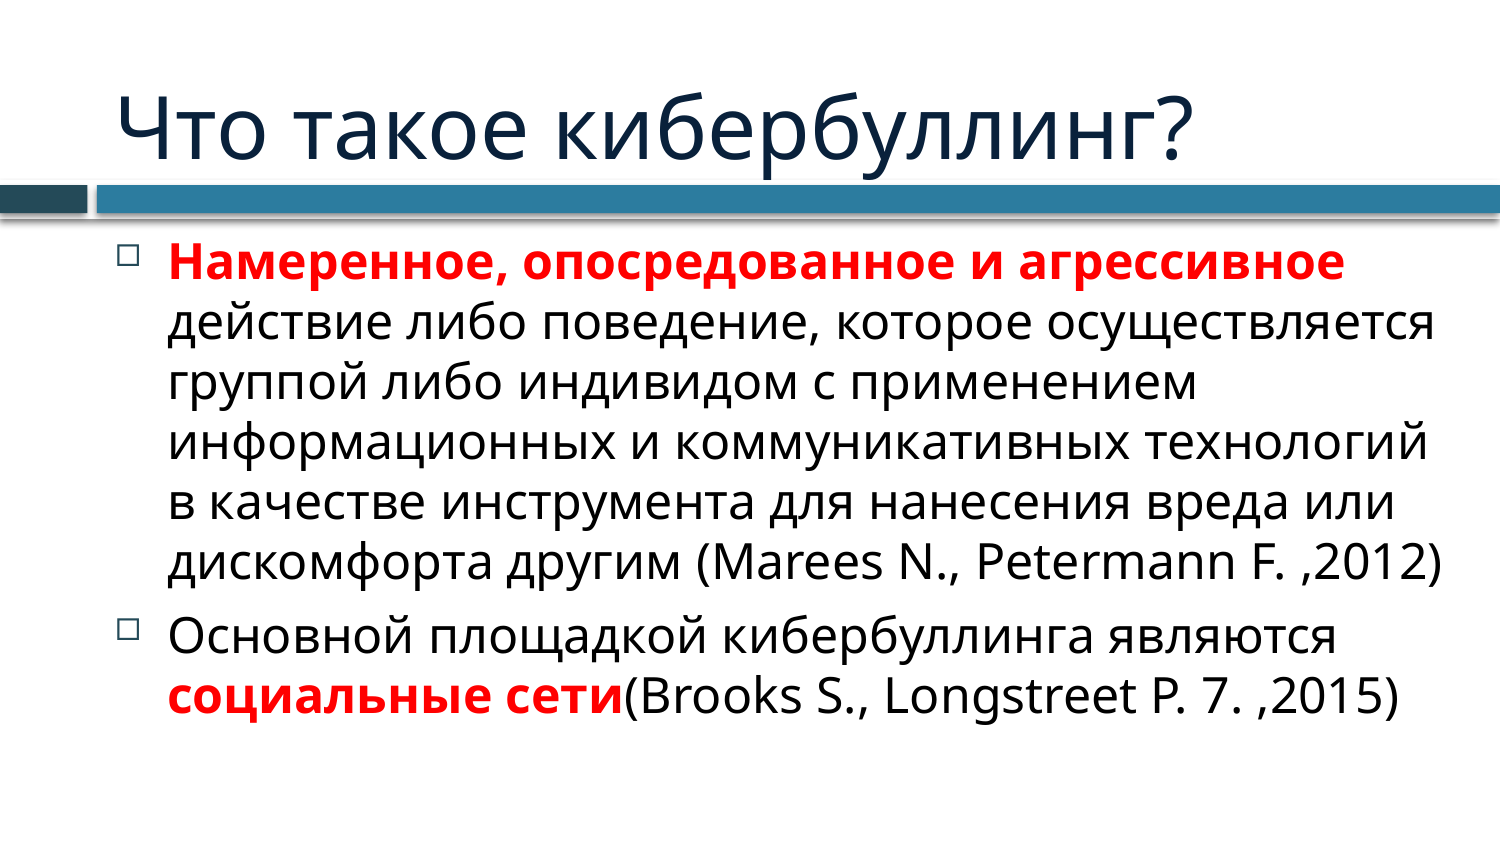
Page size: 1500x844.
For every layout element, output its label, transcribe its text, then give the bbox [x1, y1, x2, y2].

title Что такое кибербуллинг? [99, 19, 1438, 185]
list Намеренное, опосредованное и агрессивное действие либо поведение, которое осуществляется группой либо индивидом с применением информационных и коммуникативных технологий в качестве инструмента для нанесения вреда или дискомфорта другим (Marees N., Petermann F. ,2012) Основной площадкой кибербуллинга являются социальные сети(Brooks S., Longstreet P. 7. ,2015) [99, 221, 1475, 844]
